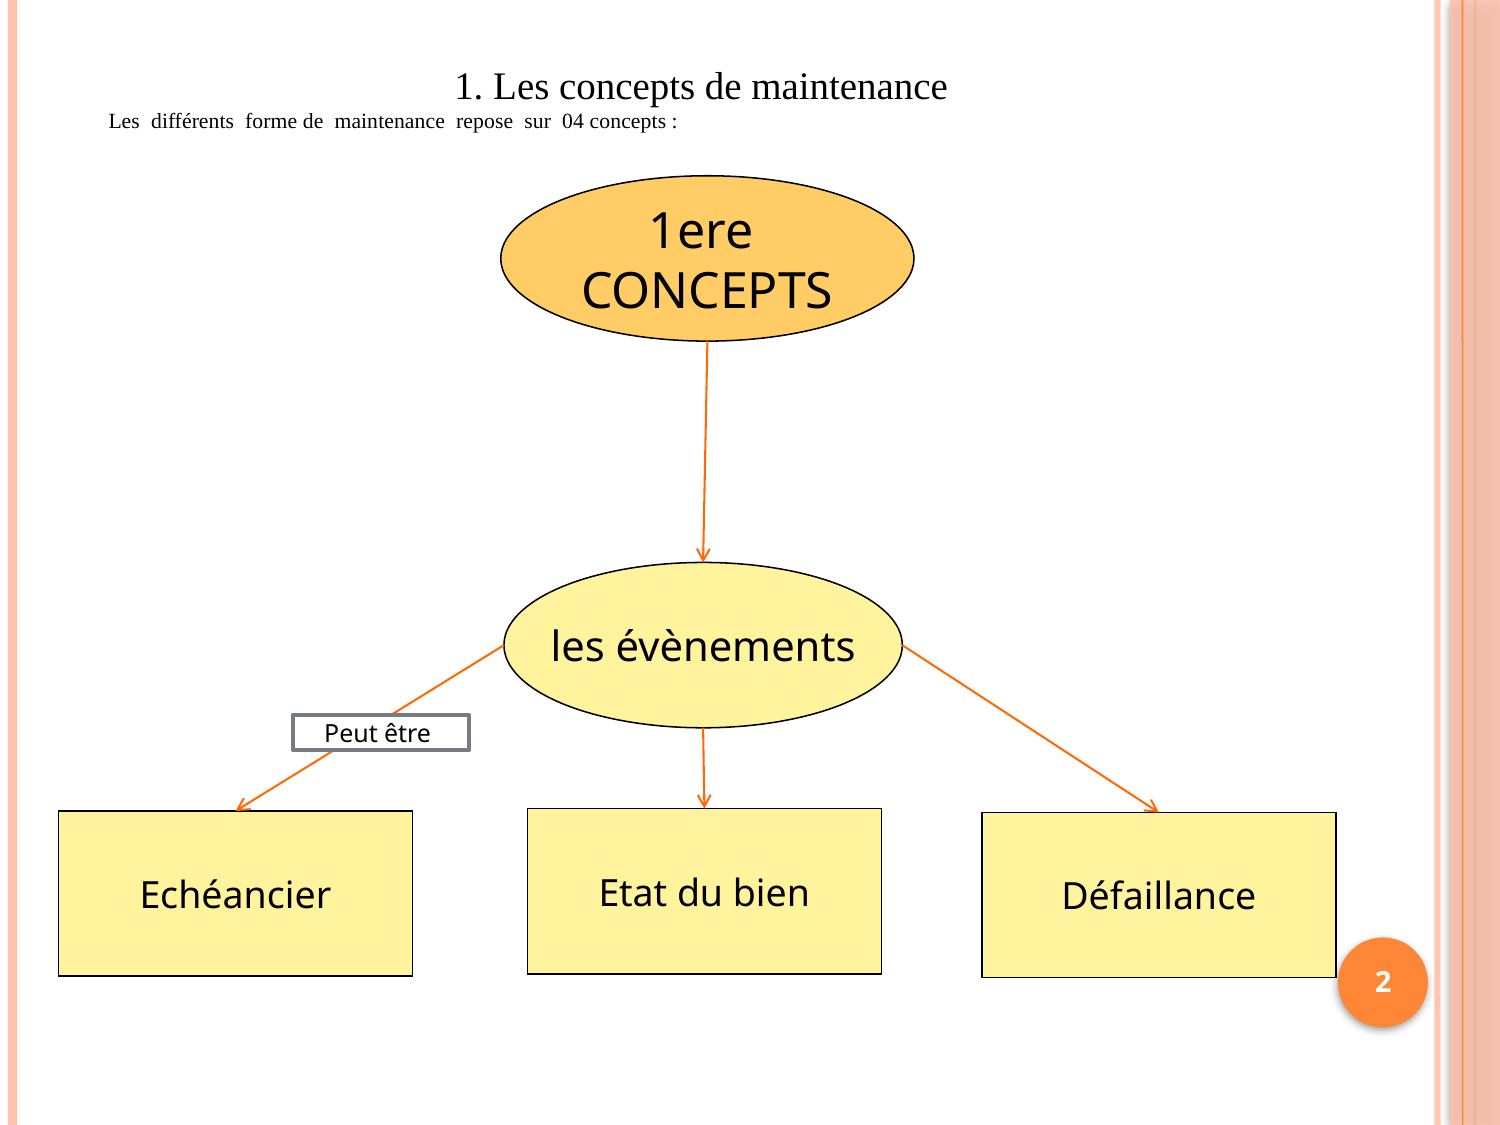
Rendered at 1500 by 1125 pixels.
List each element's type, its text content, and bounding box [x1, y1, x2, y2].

text_box 1. Les concepts de maintenance Les différents forme de maintenance repose sur 04 concepts : [93, 0, 1319, 141]
text_box 1ere CONCEPTS [500, 175, 914, 342]
text_box les évènements [504, 562, 903, 728]
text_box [235, 644, 505, 812]
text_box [593, 449, 817, 455]
text_box Echéancier [58, 810, 413, 977]
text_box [901, 644, 1160, 813]
text_box Etat du bien [527, 808, 882, 974]
slide_number 2 [1333, 940, 1434, 1027]
text_box Défaillance [981, 812, 1336, 978]
